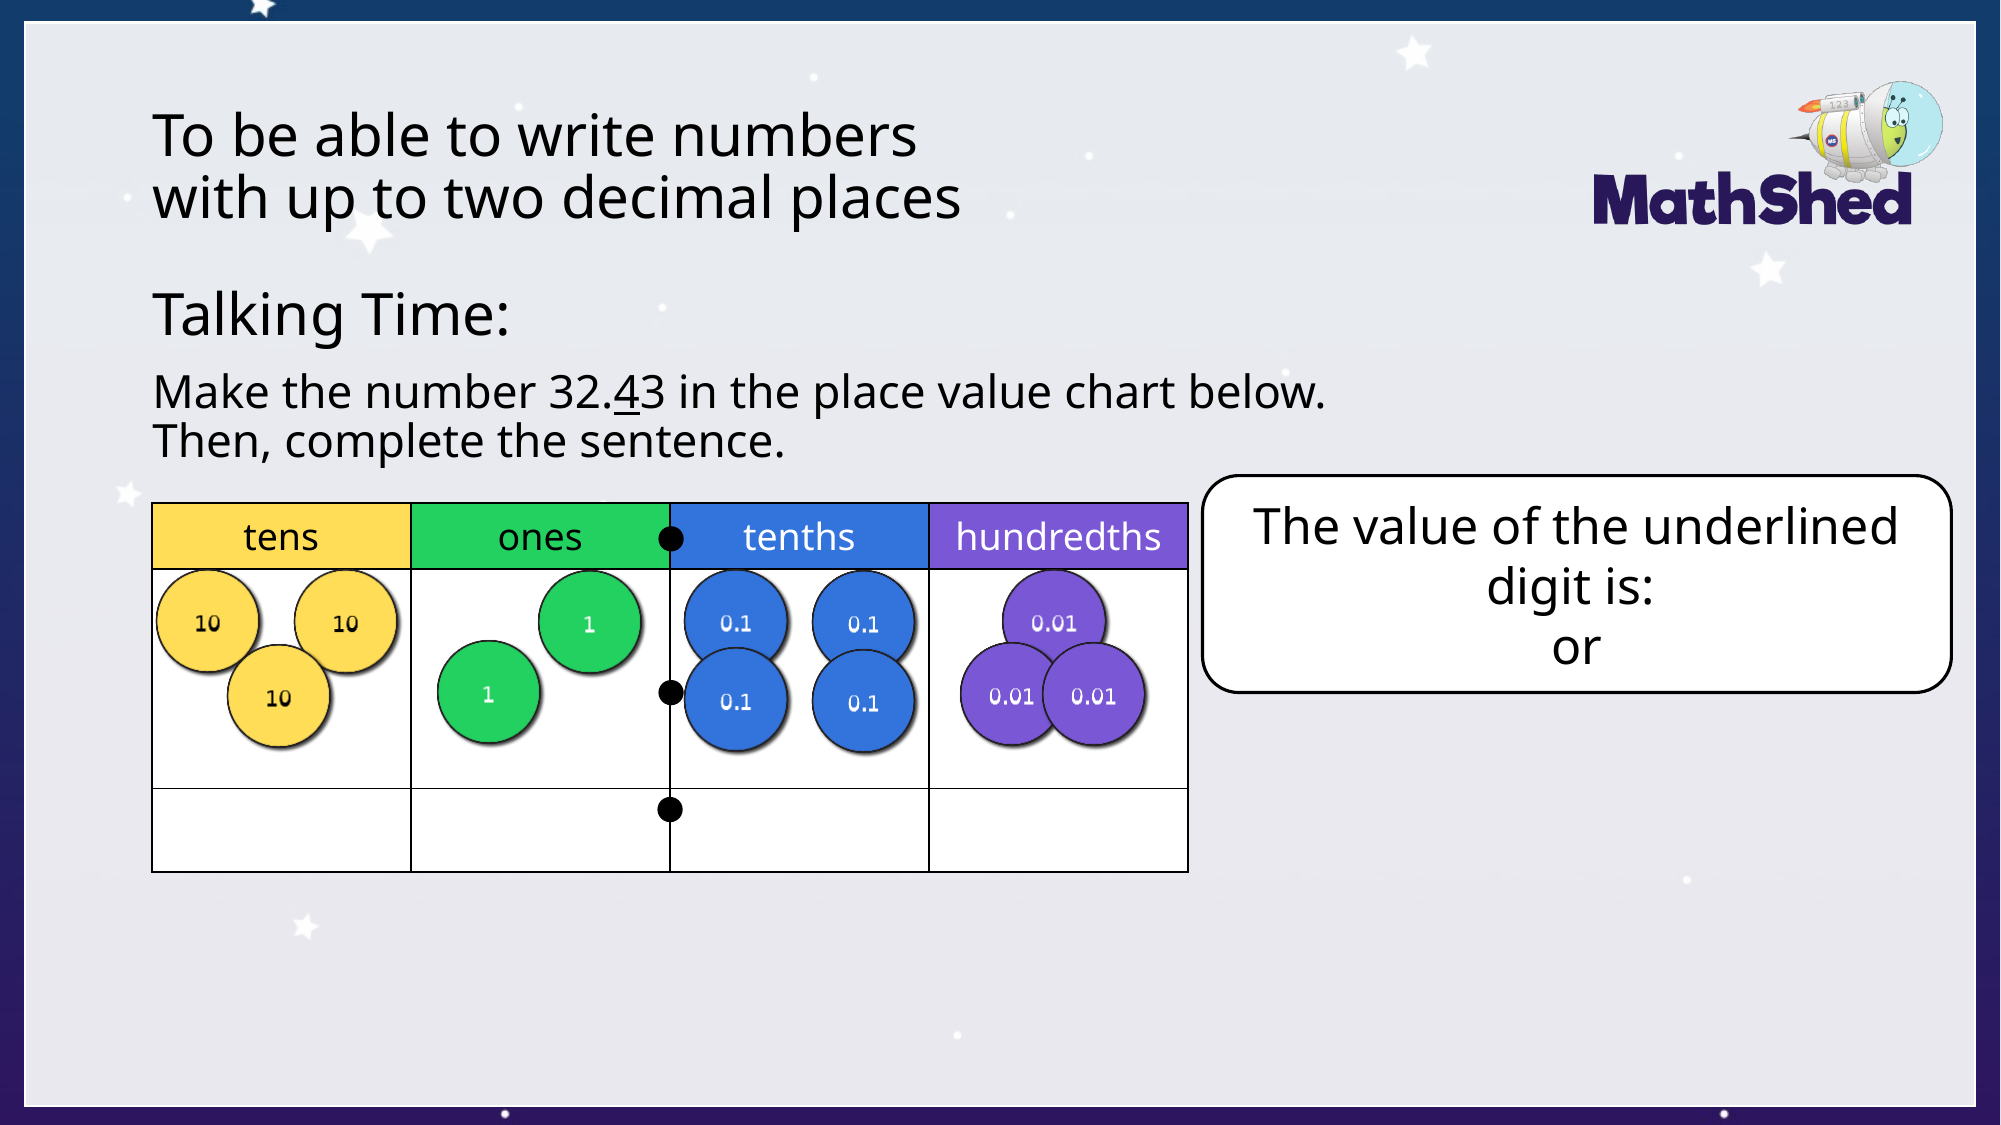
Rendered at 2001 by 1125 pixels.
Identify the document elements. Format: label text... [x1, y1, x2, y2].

table_cell [153, 789, 410, 871]
picture [0, 0, 2001, 1125]
table_header hundredths [930, 504, 1187, 568]
table_cell [412, 570, 669, 788]
title To be able to write numbers with up to two decimal places [137, 59, 1578, 277]
list Talking Time: Make the number 32.43 in the place value chart below. Then, complete the sentence. [137, 277, 1863, 992]
table_header tenths [671, 504, 928, 568]
text_box [658, 679, 681, 706]
table_cell [153, 570, 410, 788]
table_header tens [153, 504, 410, 568]
text_box [657, 796, 683, 823]
table_cell [930, 570, 1187, 788]
text_box [658, 526, 684, 552]
table_header ones [412, 504, 669, 568]
table_cell [930, 789, 1187, 871]
table_cell [671, 570, 928, 788]
table_cell [412, 789, 669, 871]
table_cell [671, 789, 928, 871]
text_box The value of the underlined digit is: or [1201, 474, 1953, 694]
